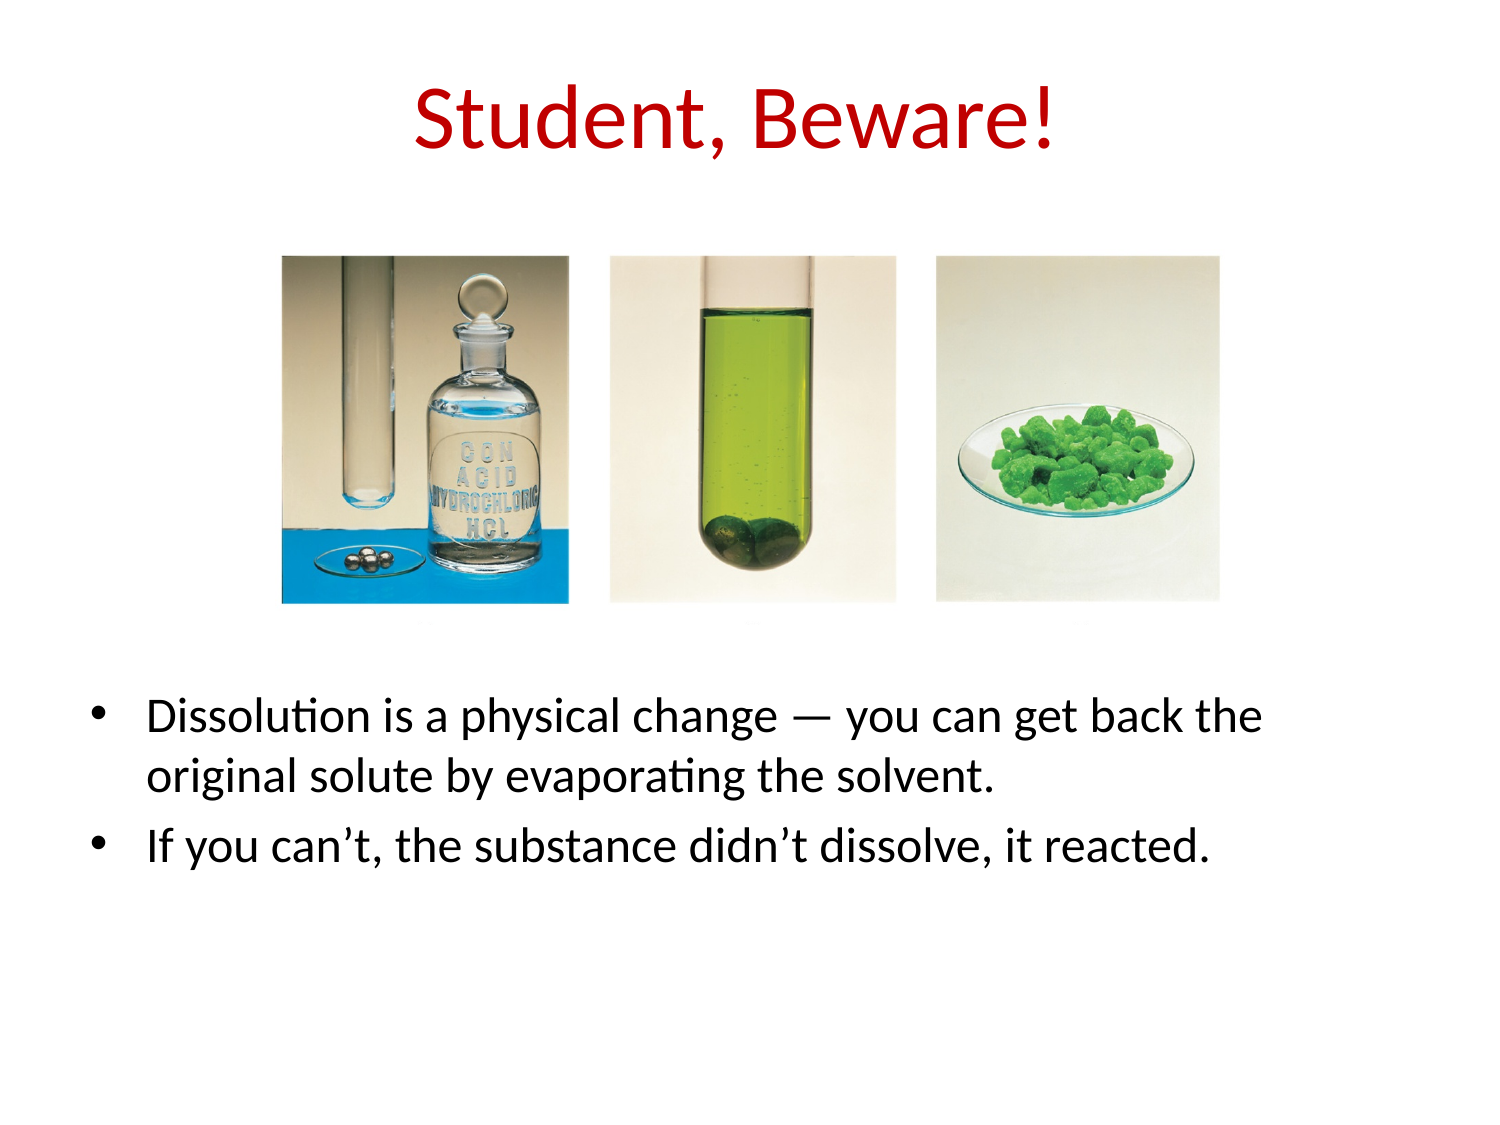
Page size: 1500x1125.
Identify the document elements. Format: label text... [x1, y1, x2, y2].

picture [274, 249, 1226, 625]
text_box Dissolution is a physical change — you can get back the original solute by evaporating the solvent. If you can’t, the substance didn’t dissolve, it reacted. [74, 674, 1425, 988]
text_box Student, Beware! [99, 50, 1375, 238]
